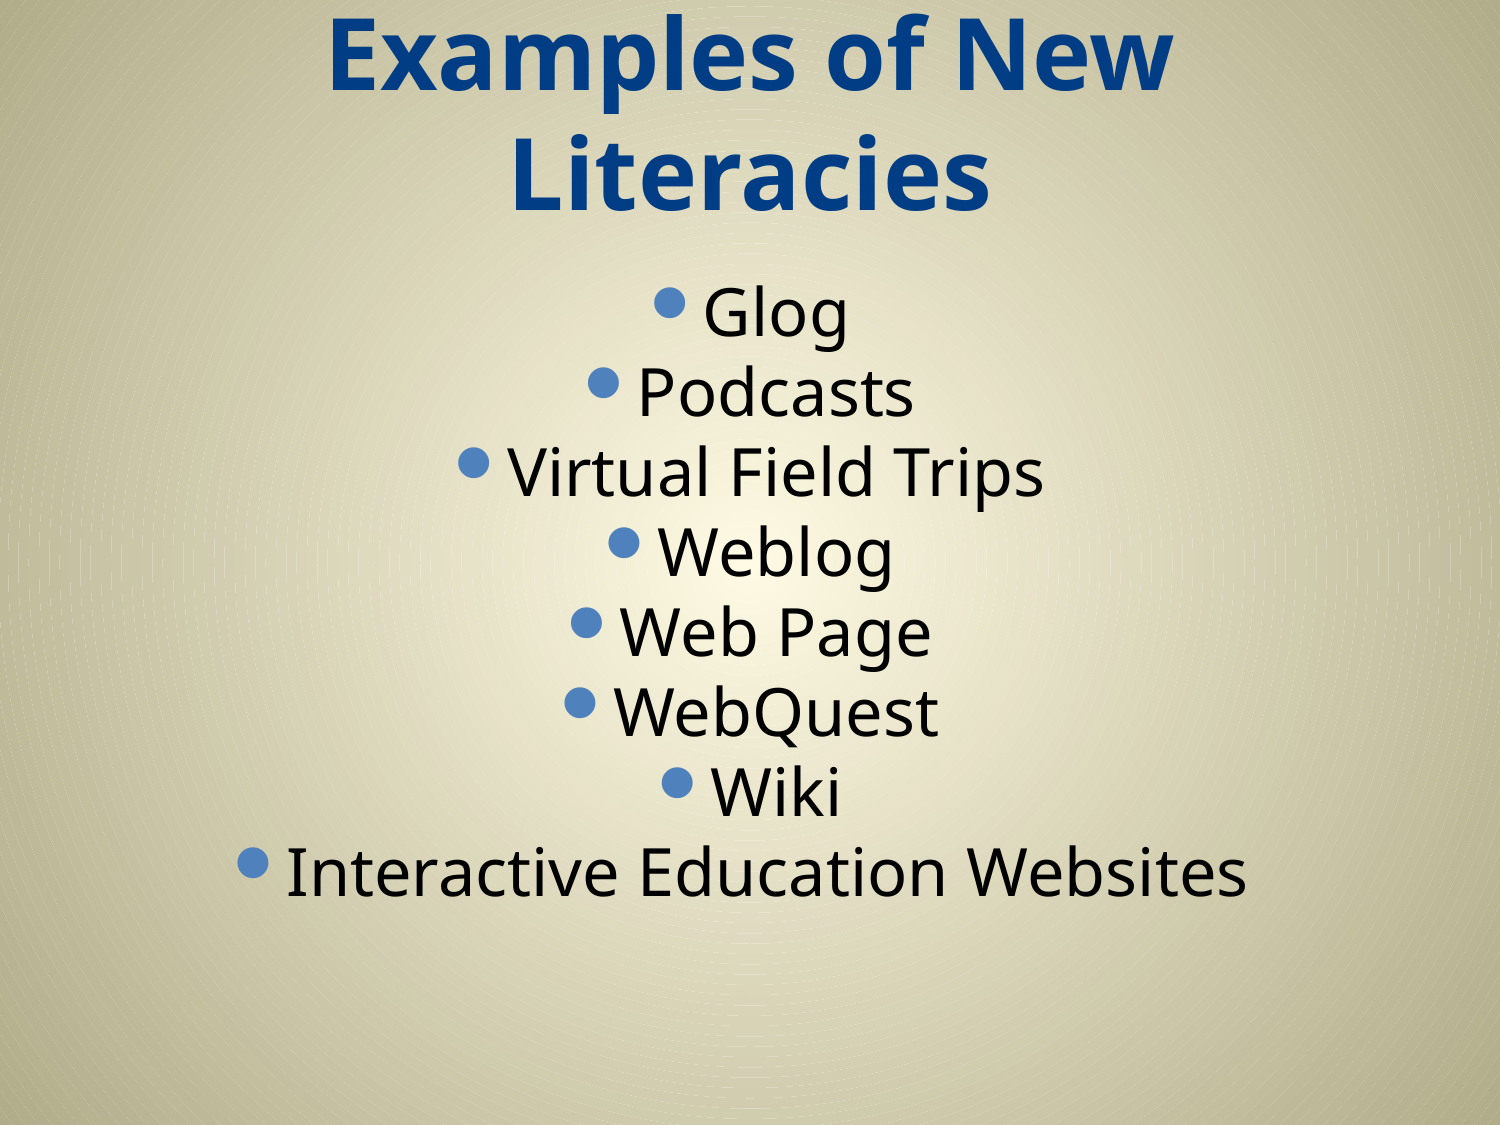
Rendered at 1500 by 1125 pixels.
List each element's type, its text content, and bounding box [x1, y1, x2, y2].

title Examples of New Literacies [75, 50, 1425, 238]
list Glog Podcasts Virtual Field Trips Weblog Web Page WebQuest Wiki Interactive Education Websites [75, 262, 1425, 1005]
